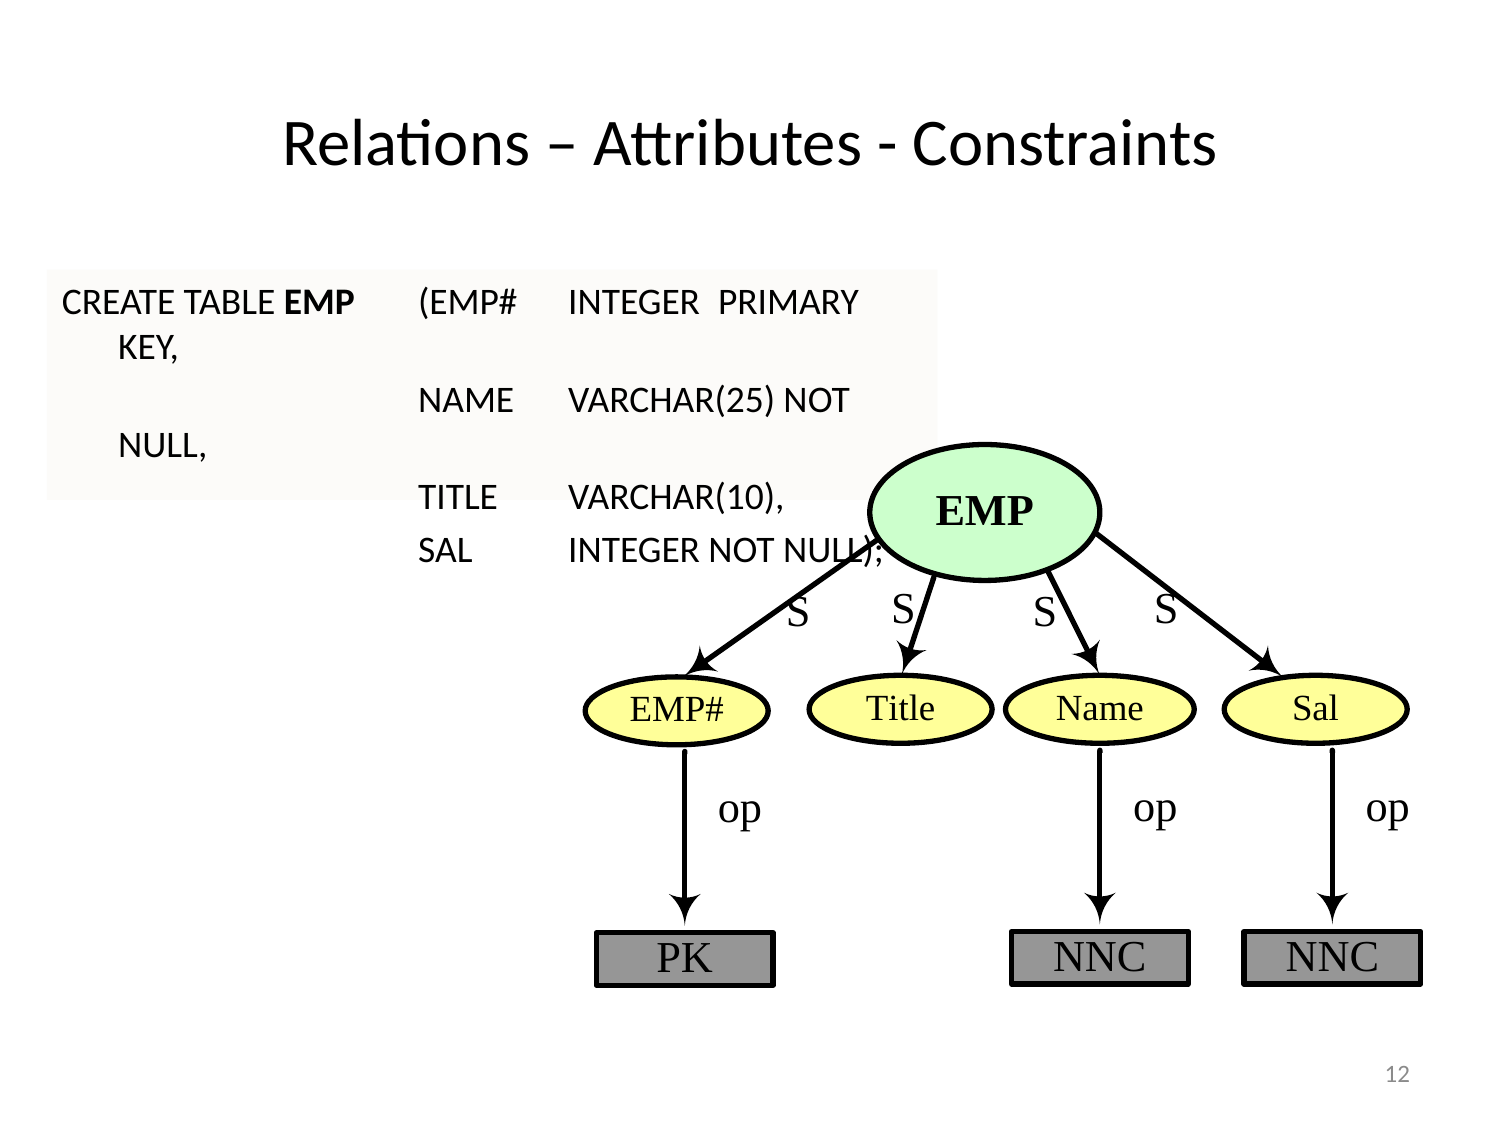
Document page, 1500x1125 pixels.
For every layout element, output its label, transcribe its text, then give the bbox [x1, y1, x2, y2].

title Relations – Attributes - Constraints [75, 45, 1425, 233]
slide_number 12 [1074, 1042, 1425, 1103]
list CREATE TABLE EMP (EMP# INTEGER PRIMARY KEY, NAME VARCHAR(25) NOT NULL, TITLE VARCHAR(10), SAL INTEGER NOT NULL); [46, 269, 938, 500]
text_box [573, 433, 1432, 997]
